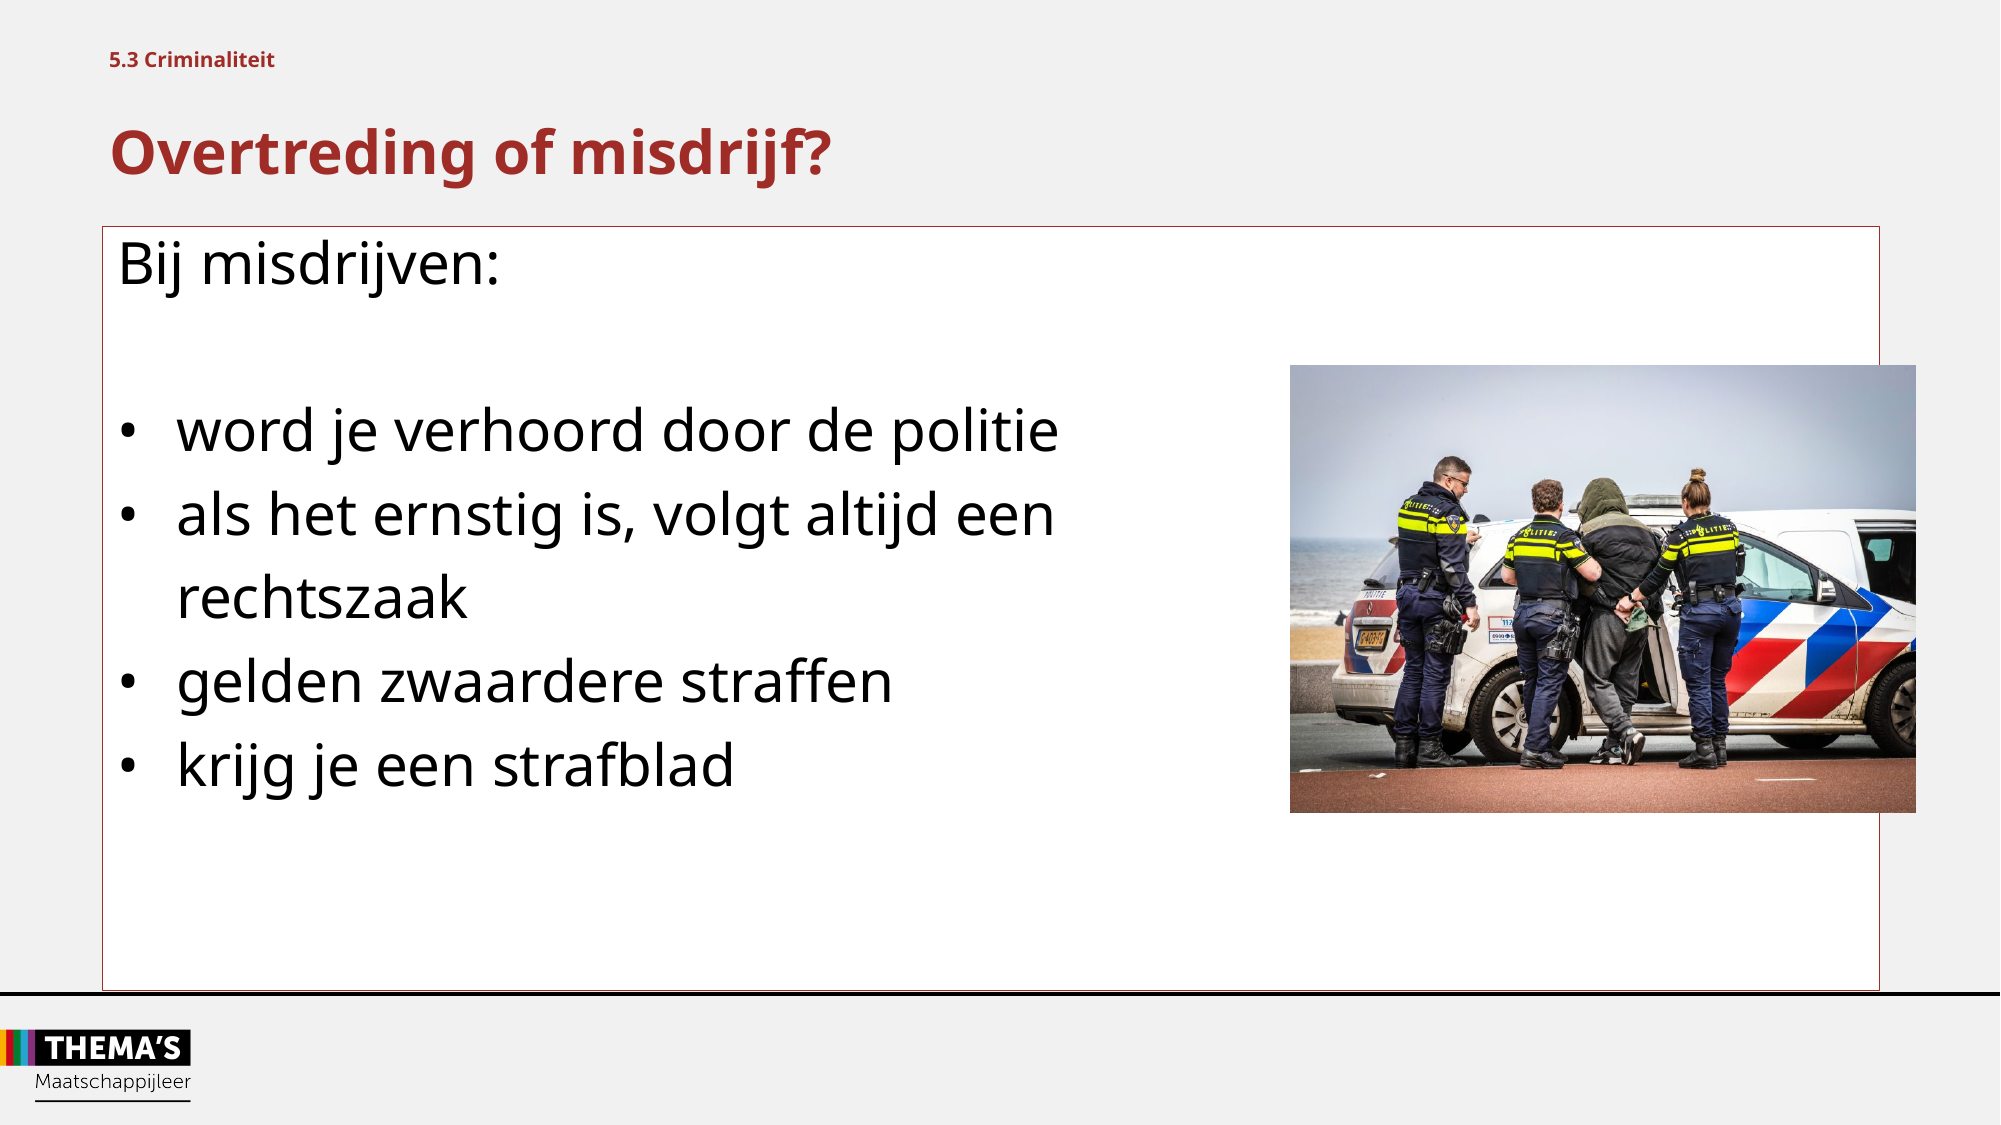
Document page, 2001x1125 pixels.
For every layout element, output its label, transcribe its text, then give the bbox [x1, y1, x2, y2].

list Bij misdrijven: • word je verhoord door de politie • als het ernstig is, volgt altijd een rechtszaak • gelden zwaardere straffen • krijg je een strafblad [102, 226, 1880, 991]
list Overtreding of misdrijf? [94, 114, 1879, 205]
list 5.3 Criminaliteit [94, 33, 941, 88]
picture [0, 993, 203, 1125]
picture [1290, 365, 1916, 813]
